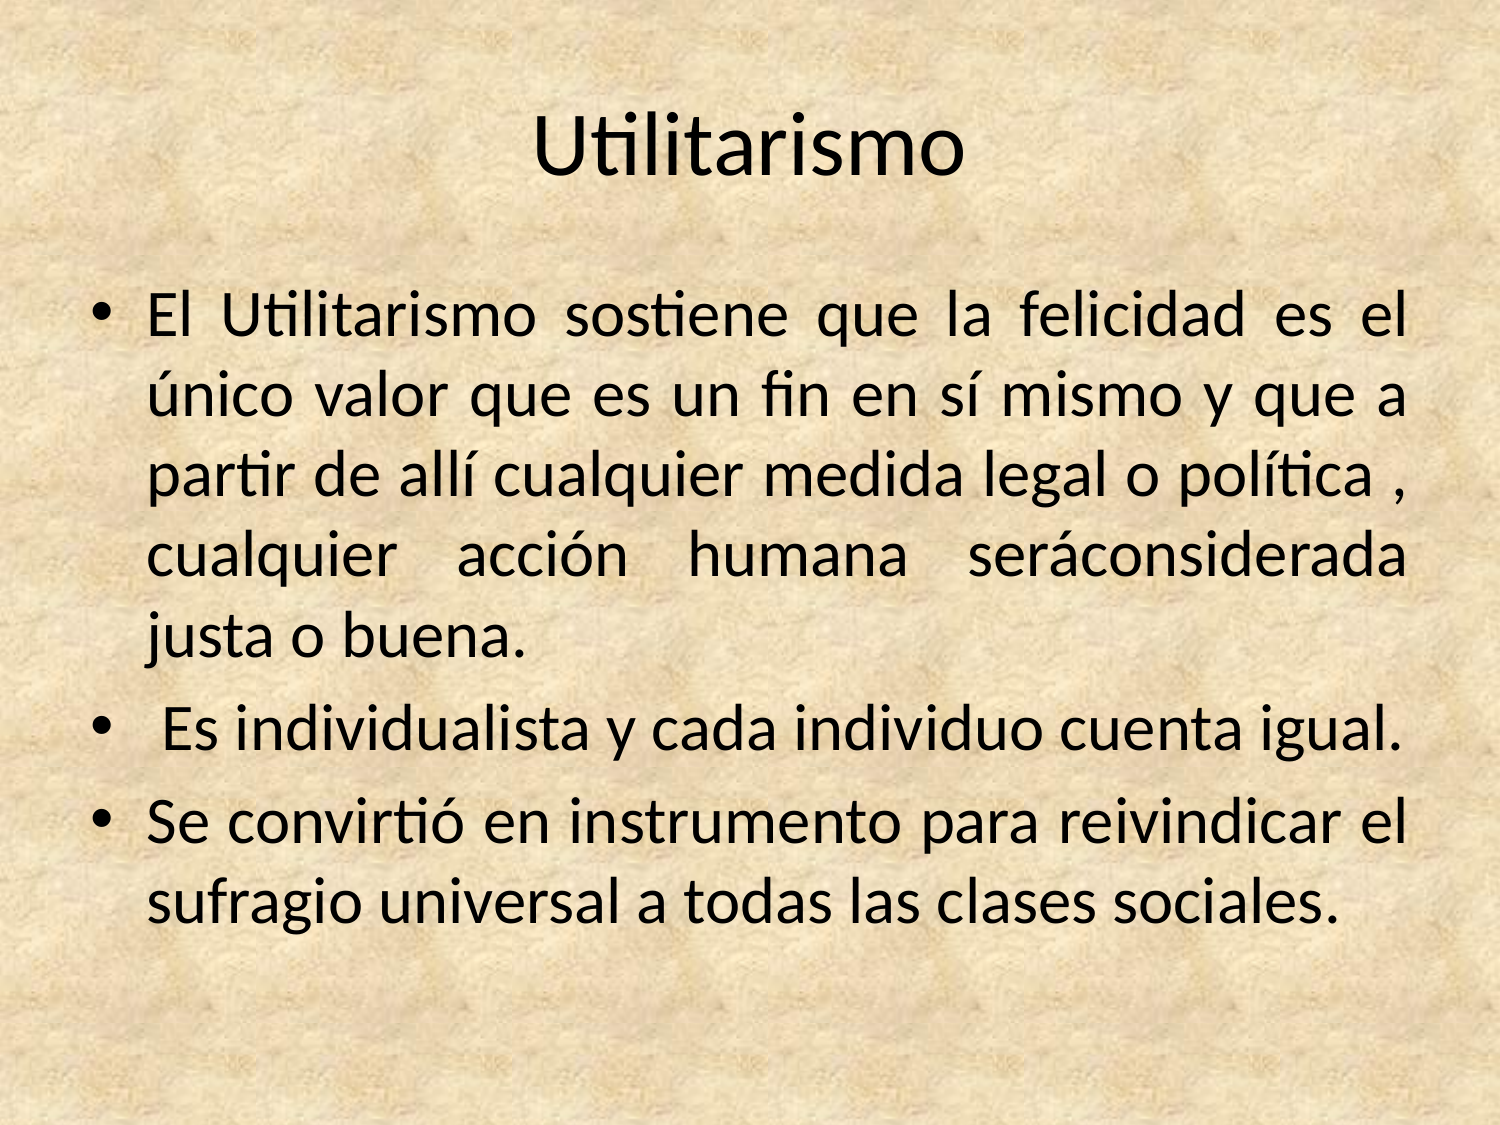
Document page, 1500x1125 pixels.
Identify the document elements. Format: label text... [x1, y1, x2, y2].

list El Utilitarismo sostiene que la felicidad es el único valor que es un fin en sí mismo y que a partir de allí cualquier medida legal o política , cualquier acción humana seráconsiderada justa o buena. Es individualista y cada individuo cuenta igual. Se convirtió en instrumento para reivindicar el sufragio universal a todas las clases sociales. [75, 262, 1425, 1005]
title Utilitarismo [75, 45, 1425, 233]
picture [0, 0, 1500, 1125]
